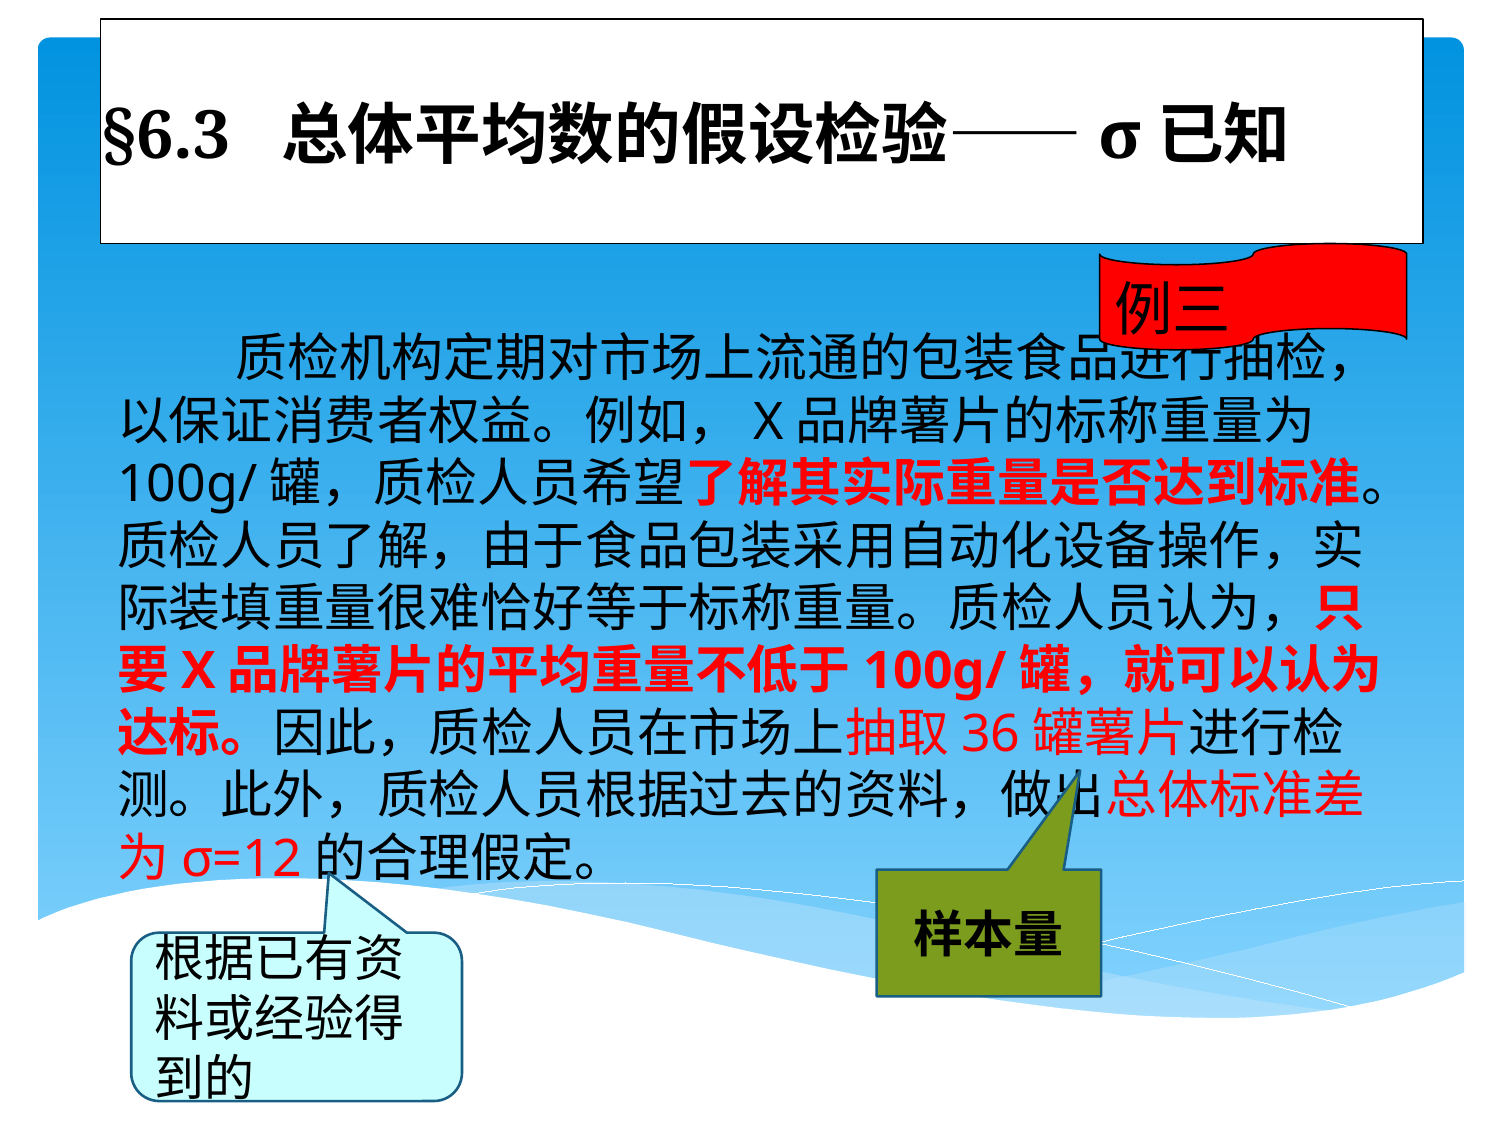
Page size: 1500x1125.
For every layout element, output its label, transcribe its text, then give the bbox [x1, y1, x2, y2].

title §6.3 总体平均数的假设检验——σ已知 [100, 19, 1424, 244]
text_box 根据已有资料或经验得到的 [129, 871, 464, 1103]
text_box 质检机构定期对市场上流通的包装食品进行抽检，以保证消费者权益。例如，X品牌薯片的标称重量为100g/罐，质检人员希望了解其实际重量是否达到标准。质检人员了解，由于食品包装采用自动化设备操作，实际装填重量很难恰好等于标称重量。质检人员认为，只要X品牌薯片的平均重量不低于100g/罐，就可以认为达标。因此，质检人员在市场上抽取36罐薯片进行检测。此外，质检人员根据过去的资料，做出总体标准差为σ=12的合理假定。 [102, 312, 1408, 957]
text_box 样本量 [875, 769, 1103, 998]
text_box 例三 [1099, 243, 1407, 350]
